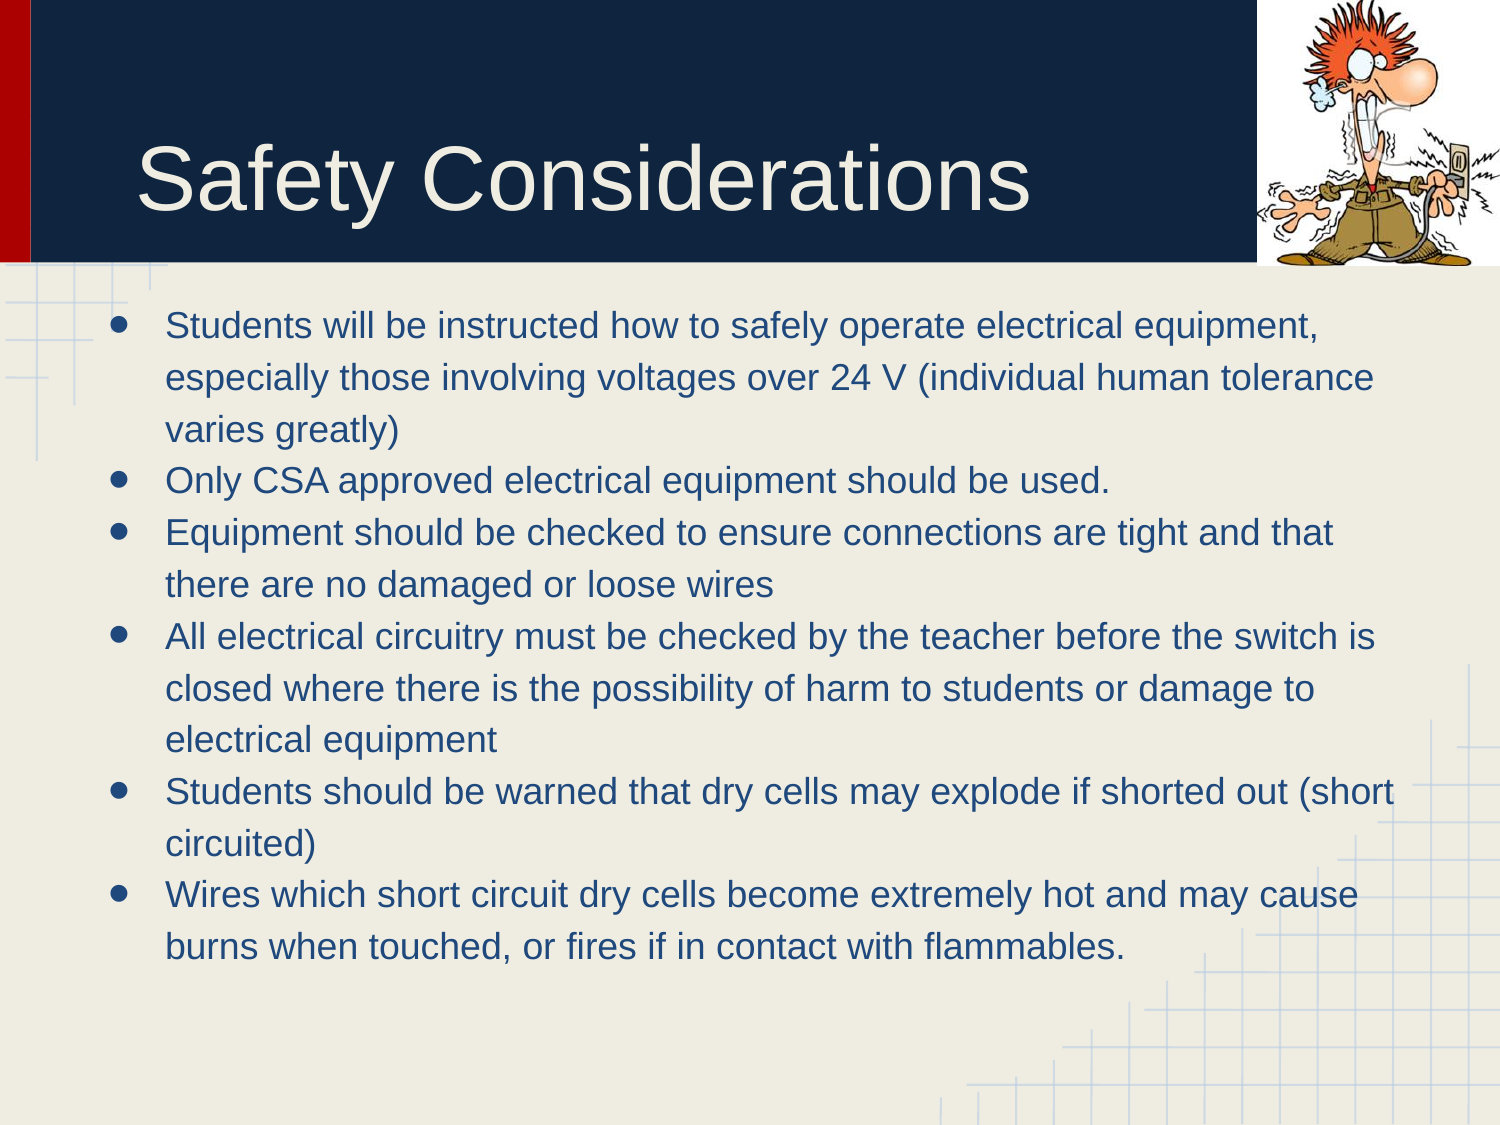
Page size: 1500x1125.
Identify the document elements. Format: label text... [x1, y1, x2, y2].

picture [1257, 0, 1500, 267]
list Students will be instructed how to safely operate electrical equipment, especially those involving voltages over 24 V (individual human tolerance varies greatly) Only CSA approved electrical equipment should be used. Equipment should be checked to ensure connections are tight and that there are no damaged or loose wires All electrical circuitry must be checked by the teacher before the switch is closed where there is the possibility of harm to students or damage to electrical equipment Students should be warned that dry cells may explode if shorted out (short circuited) Wires which short circuit dry cells become extremely hot and may cause burns when touched, or fires if in contact with flammables. [75, 279, 1425, 1028]
title Safety Considerations [75, 25, 1252, 244]
